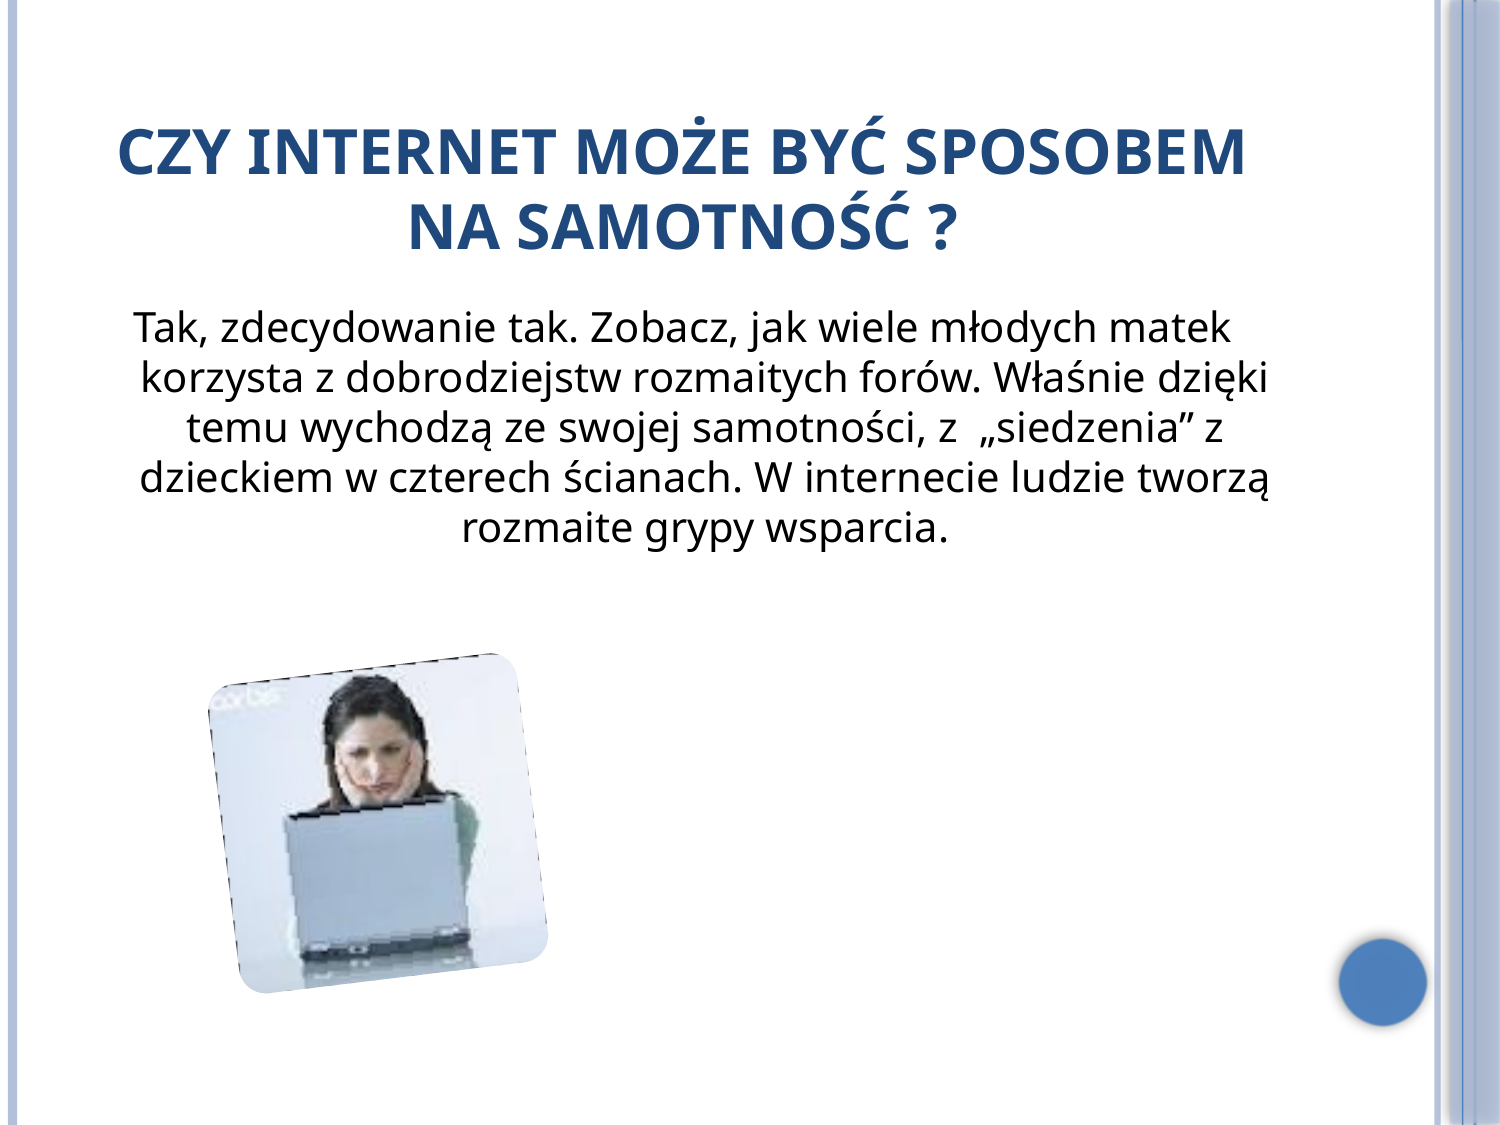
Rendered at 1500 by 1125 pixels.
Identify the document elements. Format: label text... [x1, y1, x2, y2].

picture [208, 654, 549, 994]
list Tak, zdecydowanie tak. Zobacz, jak wiele młodych matek korzysta z dobrodziejstw rozmaitych forów. Właśnie dzięki temu wychodzą ze swojej samotności, z „siedzenia” z dzieckiem w czterech ścianach. W internecie ludzie tworzą rozmaite grypy wsparcia. [70, 292, 1296, 1093]
title Czy internet może być sposobem na samotność ? [70, 82, 1296, 270]
